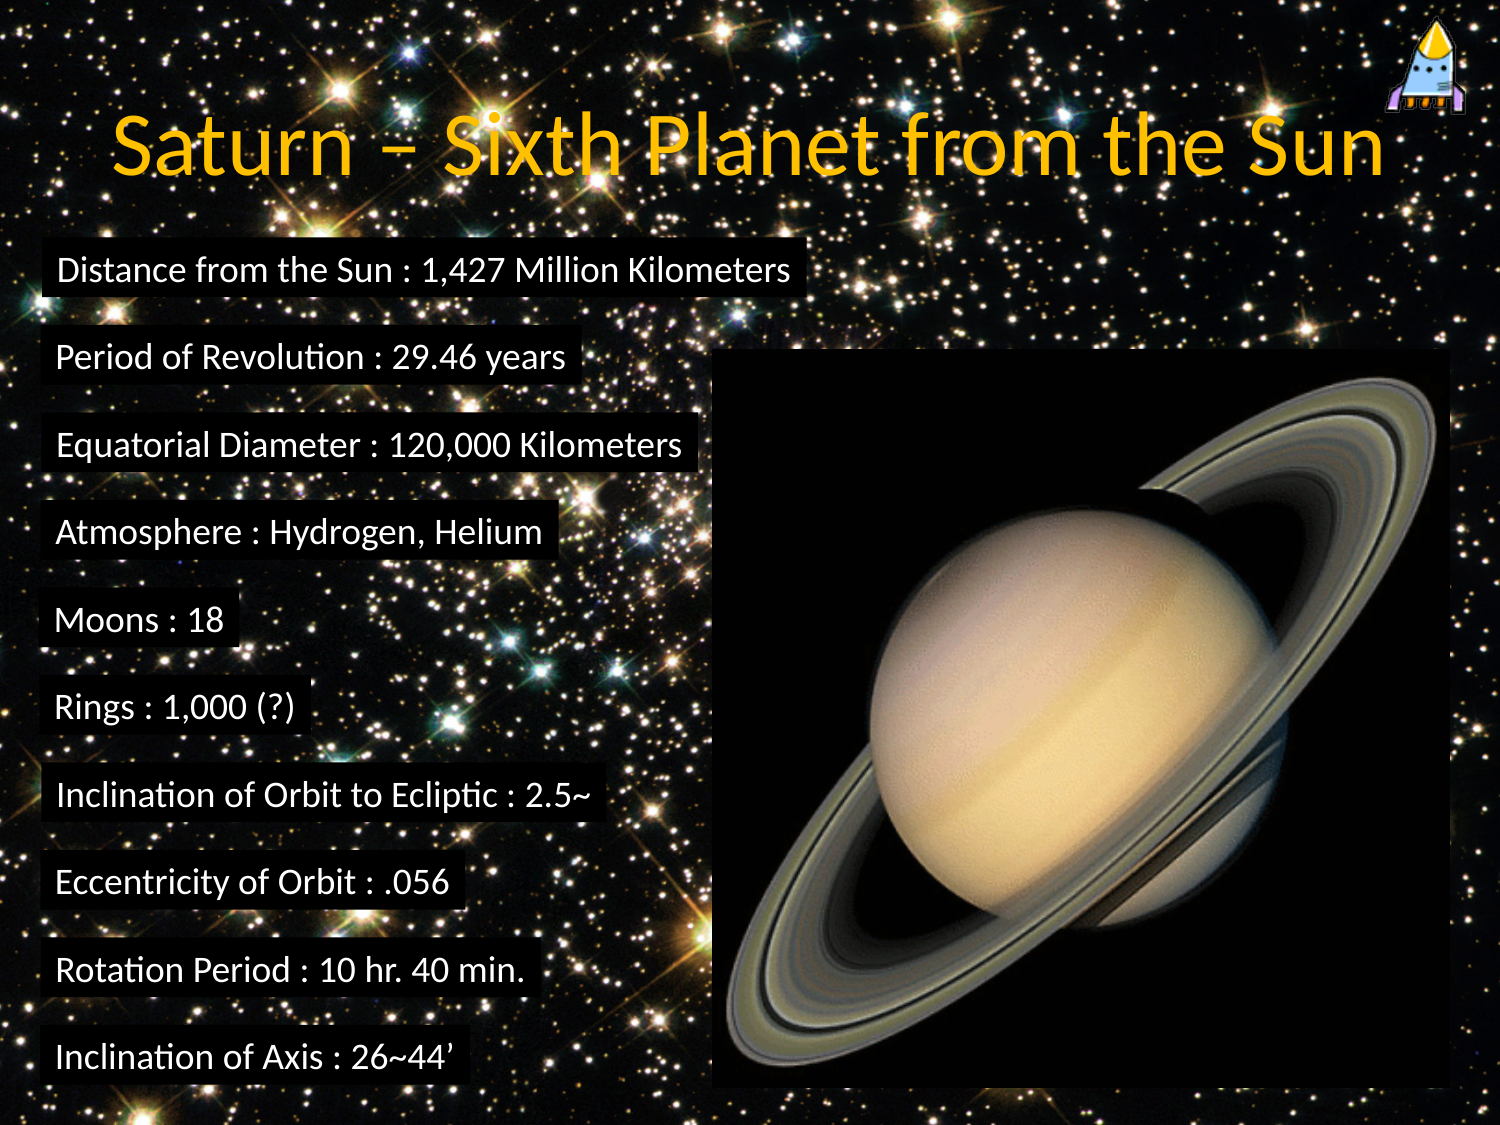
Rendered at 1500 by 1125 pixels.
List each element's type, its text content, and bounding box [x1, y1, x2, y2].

title Saturn – Sixth Planet from the Sun [75, 45, 1425, 233]
text_box Rotation Period : 10 hr. 40 min. [40, 937, 542, 998]
text_box Period of Revolution : 29.46 years [40, 324, 582, 385]
text_box Eccentricity of Orbit : .056 [40, 849, 466, 910]
text_box Equatorial Diameter : 120,000 Kilometers [41, 412, 698, 473]
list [712, 349, 1451, 1088]
text_box Distance from the Sun : 1,427 Million Kilometers [42, 237, 807, 298]
text_box Moons : 18 [38, 587, 240, 648]
picture [0, 0, 1500, 1125]
text_box Rings : 1,000 (?) [39, 674, 311, 735]
text_box Atmosphere : Hydrogen, Helium [40, 499, 559, 560]
text_box Inclination of Orbit to Ecliptic : 2.5~ [41, 762, 607, 823]
text_box Inclination of Axis : 26~44’ [40, 1024, 471, 1085]
